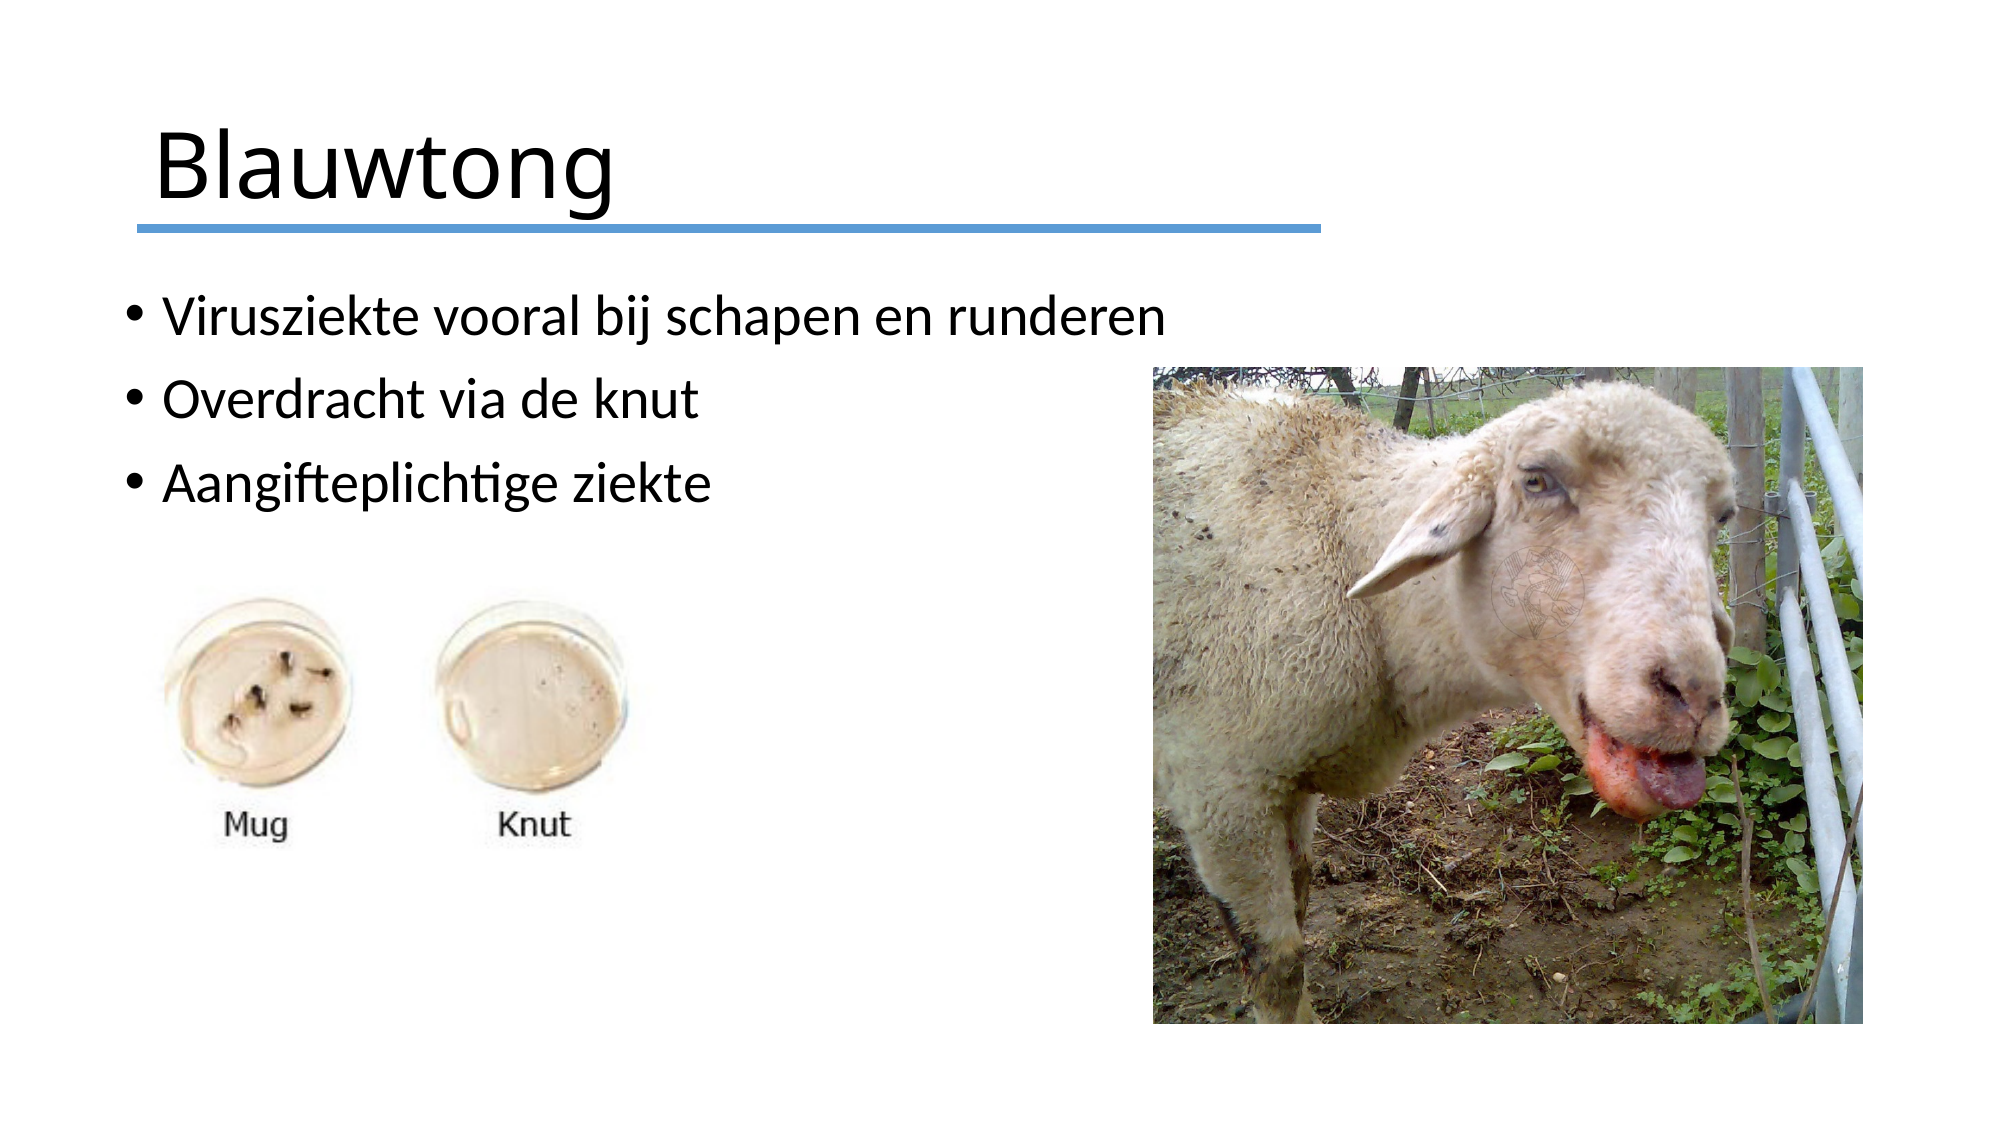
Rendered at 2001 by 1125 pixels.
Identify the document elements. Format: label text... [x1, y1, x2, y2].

list Virusziekte vooral bij schapen en runderen Overdracht via de knut Aangifteplichtige ziekte [109, 277, 1835, 1125]
picture [137, 585, 659, 851]
title Blauwtong [137, 59, 1863, 278]
picture [1153, 367, 1863, 1024]
